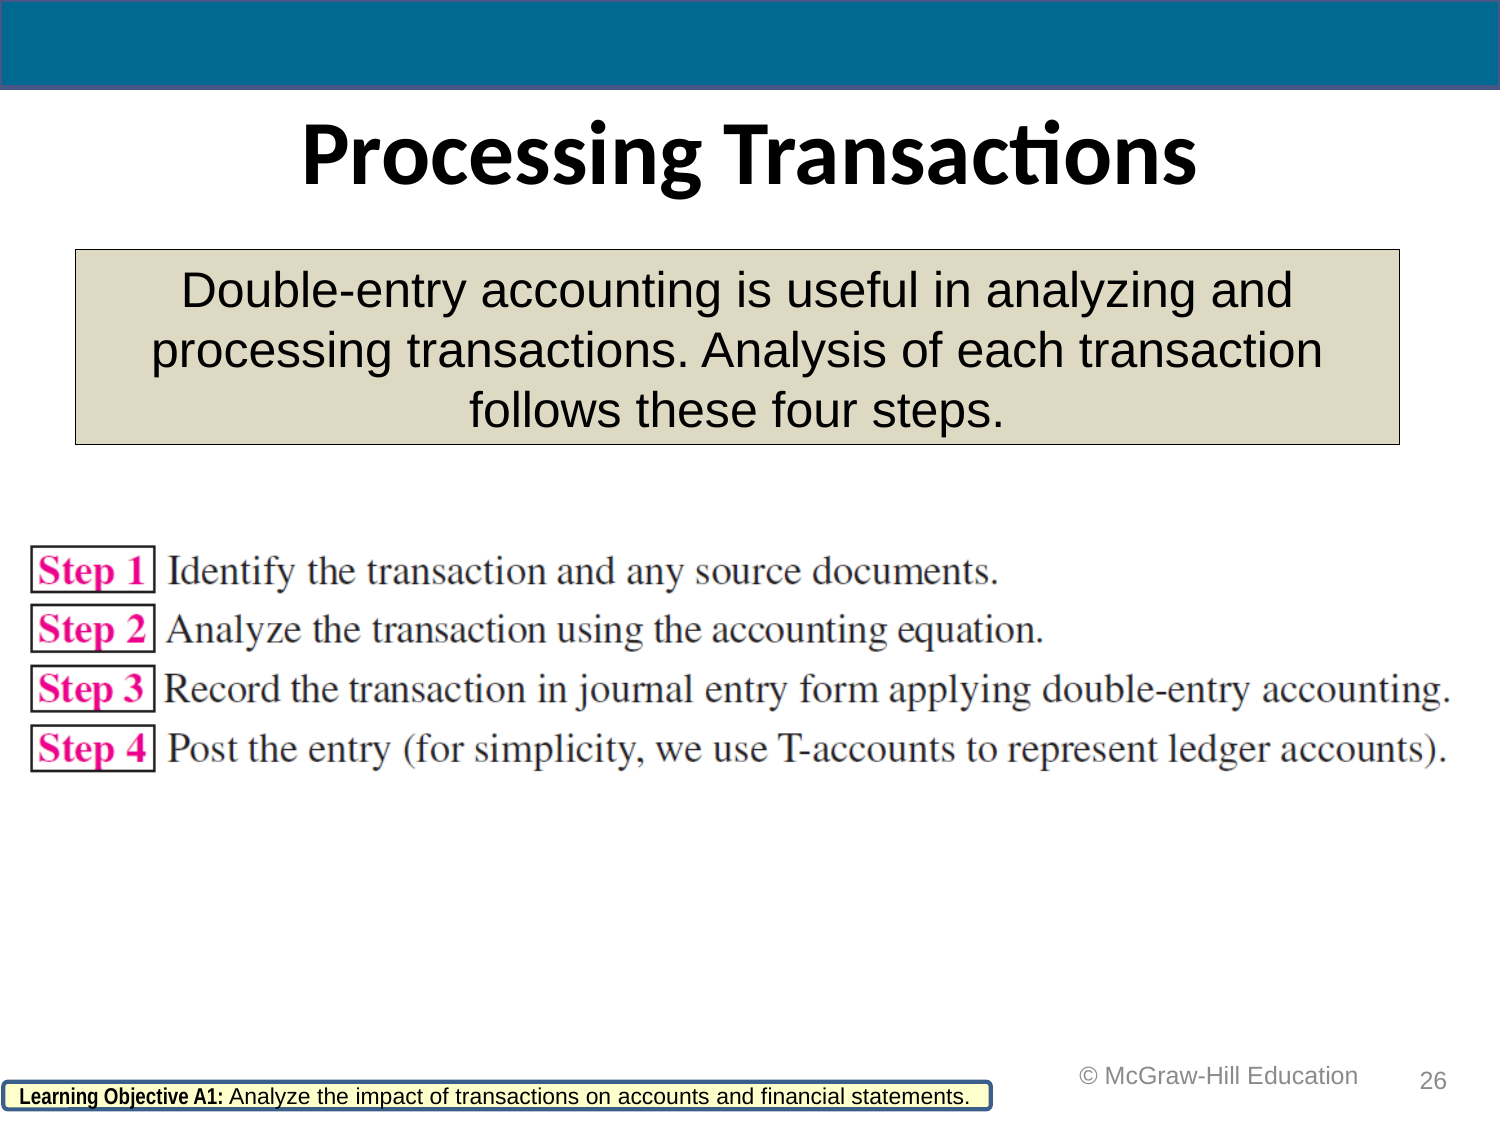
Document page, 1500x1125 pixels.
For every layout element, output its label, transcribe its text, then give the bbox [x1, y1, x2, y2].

text_box © McGraw-Hill Education [1057, 1052, 1413, 1090]
slide_number 26 [1112, 1049, 1463, 1110]
text_box [0, 0, 1500, 88]
title Processing Transactions [75, 88, 1425, 233]
picture [24, 526, 1488, 788]
text_box Double-entry accounting is useful in analyzing and processing transactions. Analysis of each transaction follows these four steps. [75, 249, 1400, 445]
text_box Learning Objective A1: Analyze the impact of transactions on accounts and financial statements. [3, 1081, 991, 1110]
